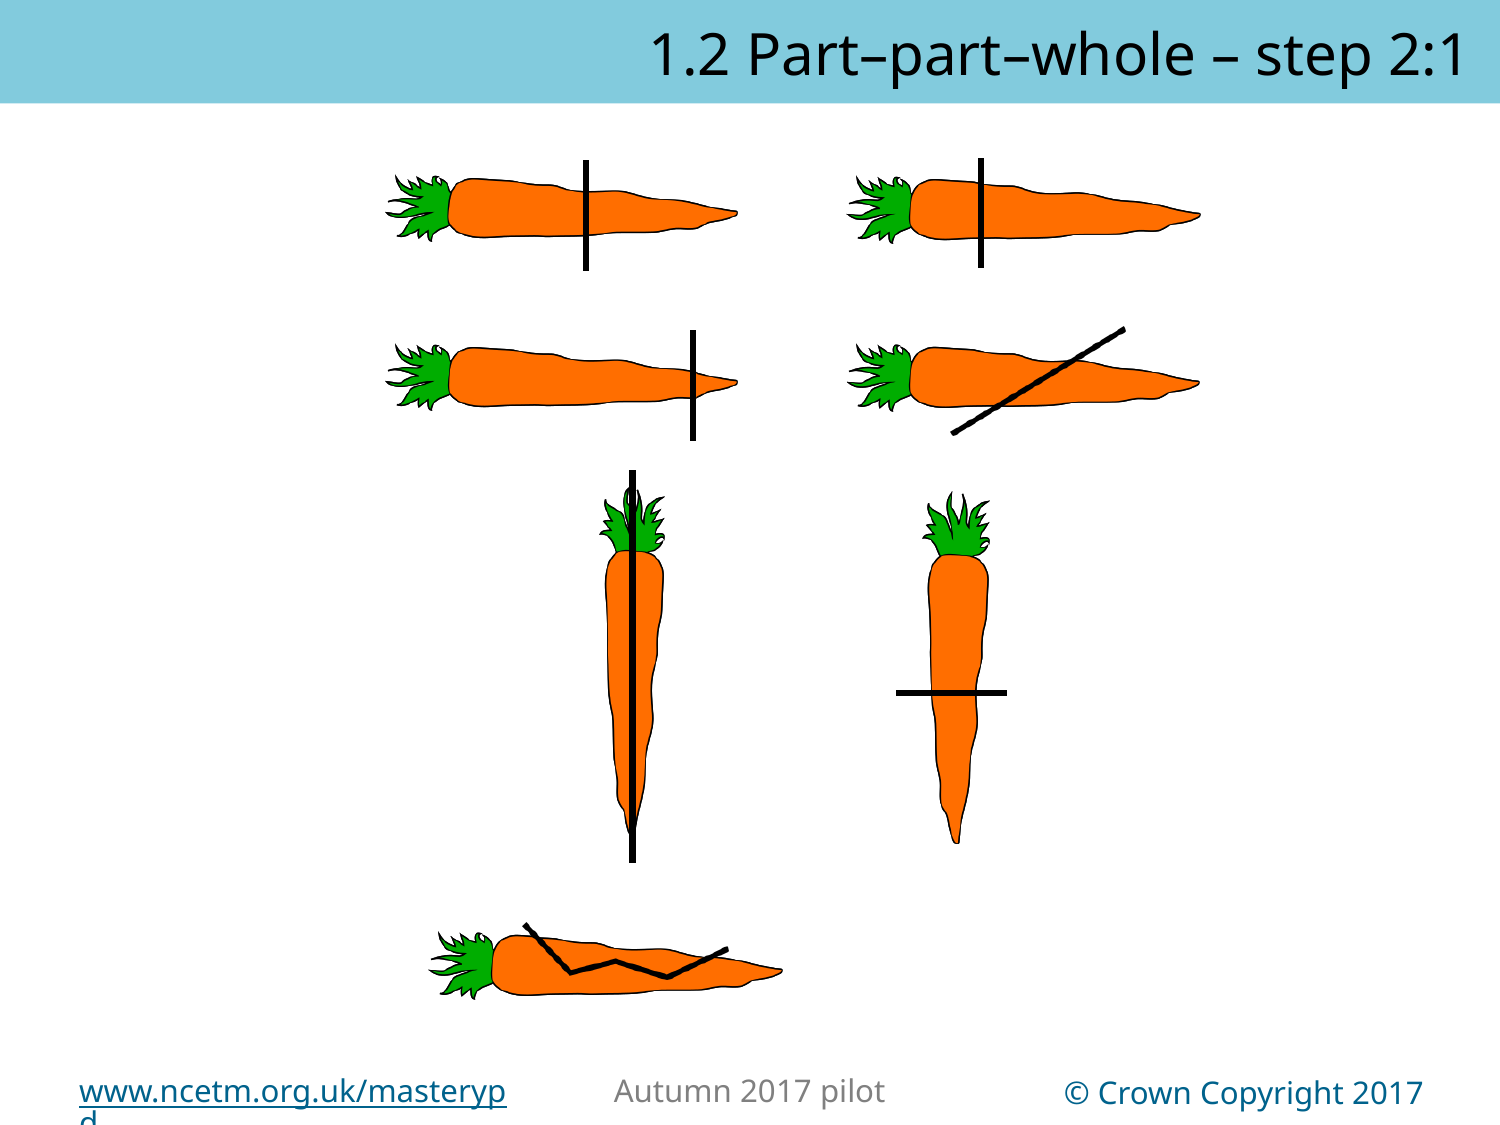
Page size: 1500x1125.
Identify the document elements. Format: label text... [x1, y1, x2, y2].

list 1.2 Part–part–whole – step 2:1 [0, 0, 1500, 104]
picture [845, 326, 1201, 436]
picture [428, 921, 783, 1001]
picture [896, 490, 1007, 845]
picture [383, 330, 740, 441]
picture [597, 470, 666, 864]
picture [846, 157, 1201, 269]
picture [383, 160, 739, 271]
